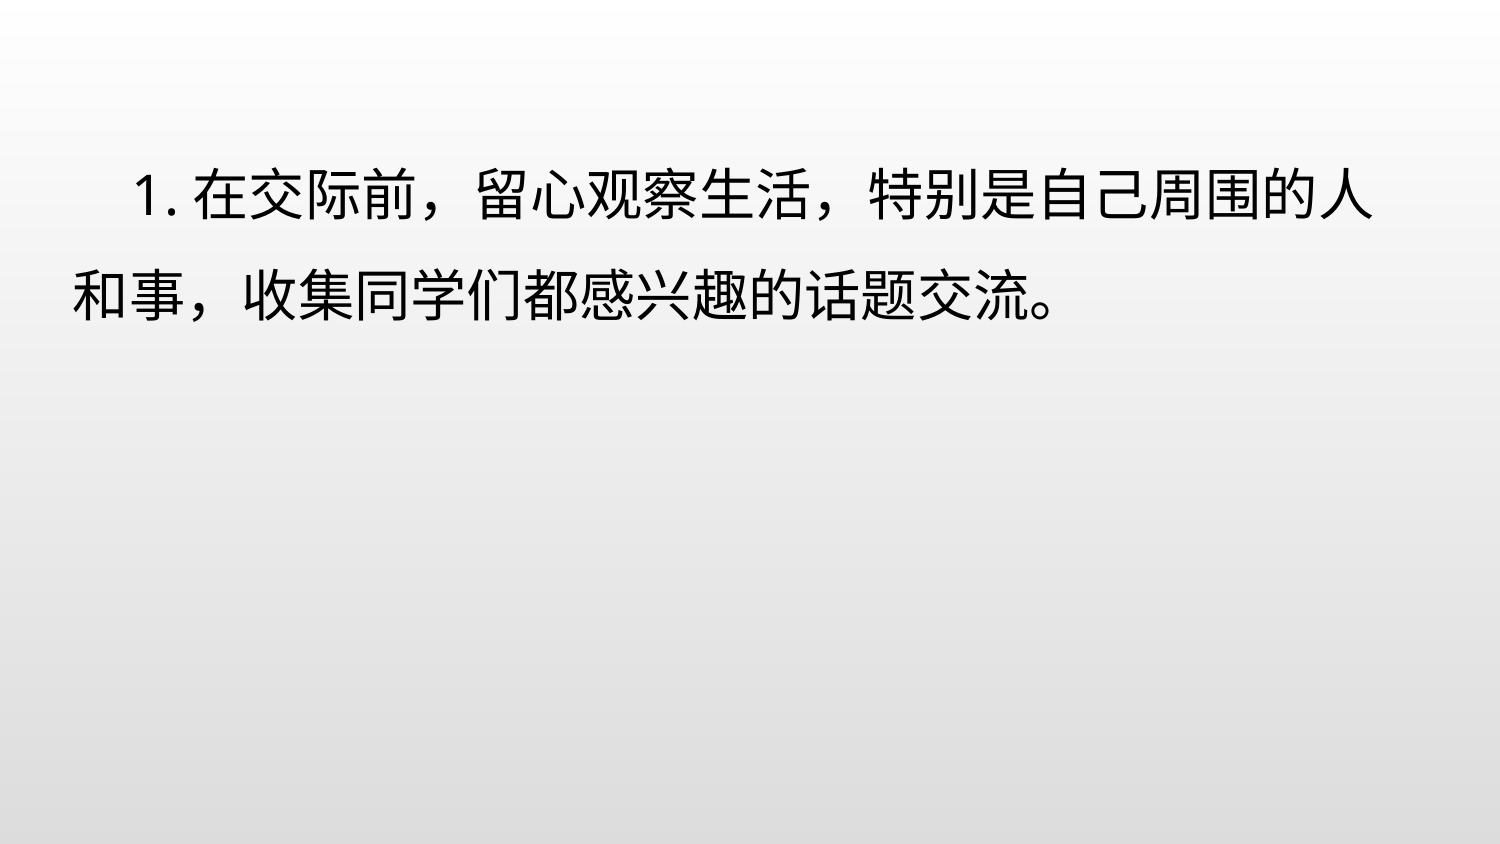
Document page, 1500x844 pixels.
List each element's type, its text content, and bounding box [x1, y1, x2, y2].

text_box 1.在交际前，留心观察生活，特别是自己周围的人和事，收集同学们都感兴趣的话题交流。 [61, 119, 1392, 334]
